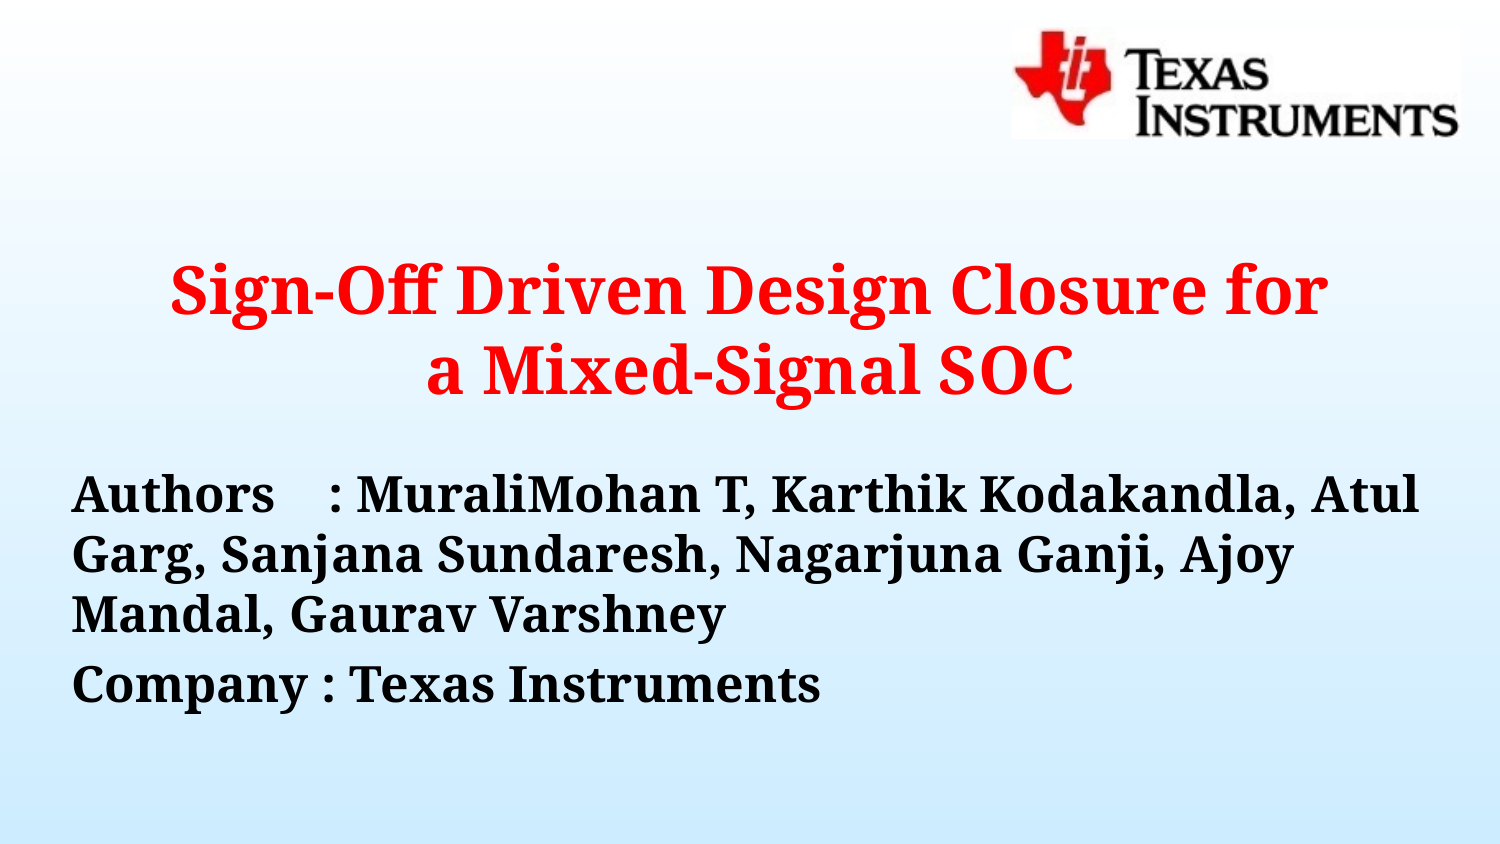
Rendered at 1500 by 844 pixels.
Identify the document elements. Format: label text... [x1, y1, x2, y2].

title Sign-Off Driven Design Closure for a Mixed-Signal SOC [122, 197, 1396, 455]
subtitle Authors : MuraliMohan T, Karthik Kodakandla, Atul Garg, Sanjana Sundaresh, Nagarjuna Ganji, Ajoy Mandal, Gaurav Varshney Company : Texas Instruments [56, 455, 1444, 672]
picture [1011, 27, 1461, 139]
